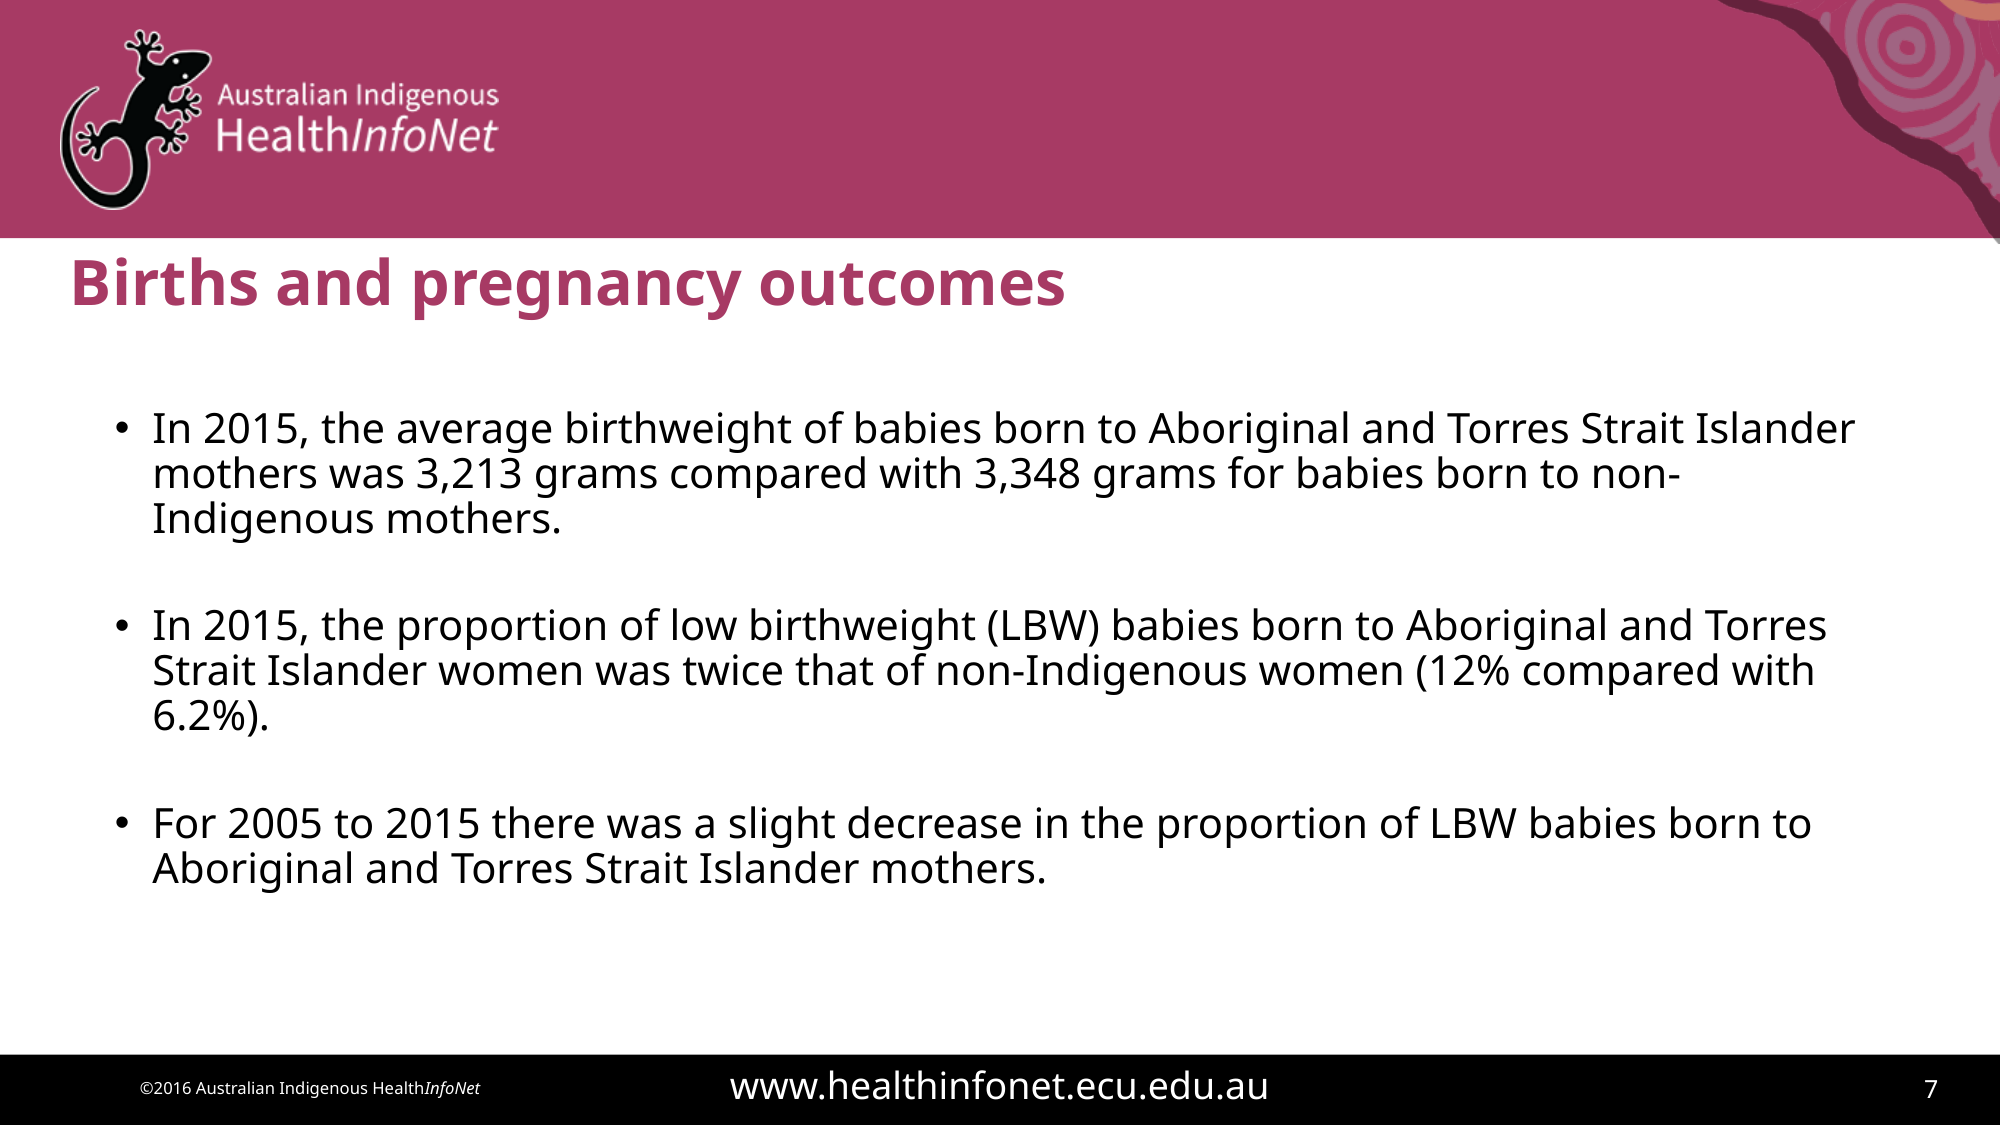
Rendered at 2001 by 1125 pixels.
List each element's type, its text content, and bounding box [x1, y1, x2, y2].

picture [60, 29, 499, 210]
picture [1673, 0, 2000, 279]
list In 2015, the average birthweight of babies born to Aboriginal and Torres Strait Islander mothers was 3,213 grams compared with 3,348 grams for babies born to non-Indigenous mothers. In 2015, the proportion of low birthweight (LBW) babies born to Aboriginal and Torres Strait Islander women was twice that of non-Indigenous women (12% compared with 6.2%). For 2005 to 2015 there was a slight decrease in the proportion of LBW babies born to Aboriginal and Torres Strait Islander mothers. [99, 399, 1900, 1050]
title Births and pregnancy outcomes [55, 243, 1945, 327]
